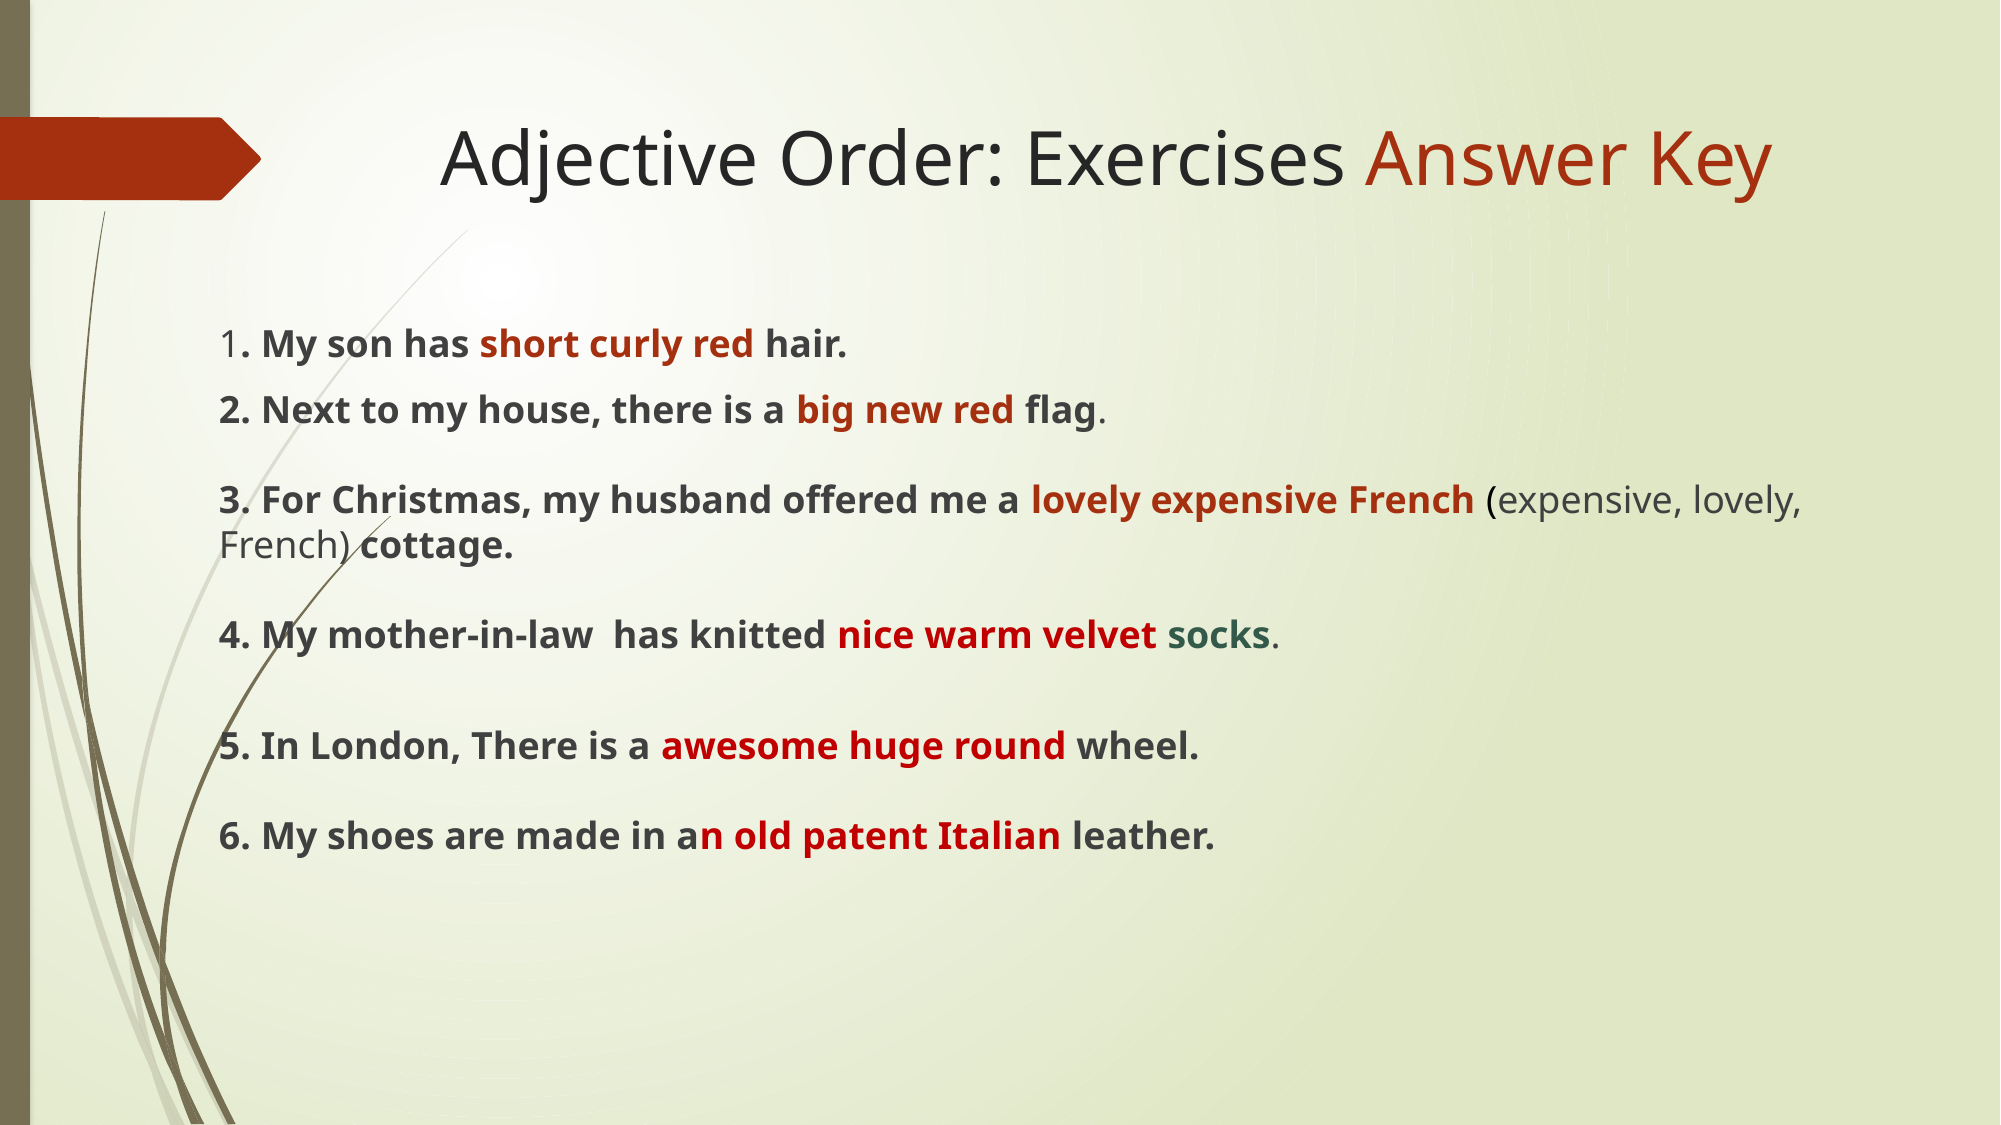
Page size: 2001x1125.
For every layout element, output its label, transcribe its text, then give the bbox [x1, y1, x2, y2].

title Adjective Order: Exercises Answer Key [425, 102, 1888, 312]
list 1. My son has short curly red hair. 2. Next to my house, there is a big new red flag. 3. For Christmas, my husband offered me a lovely expensive French (expensive, lovely, French) cottage. 4. My mother-in-law has knitted nice warm velvet socks. 5. In London, There is a awesome huge round wheel. 6. My shoes are made in an old patent Italian leather. [203, 312, 1888, 970]
